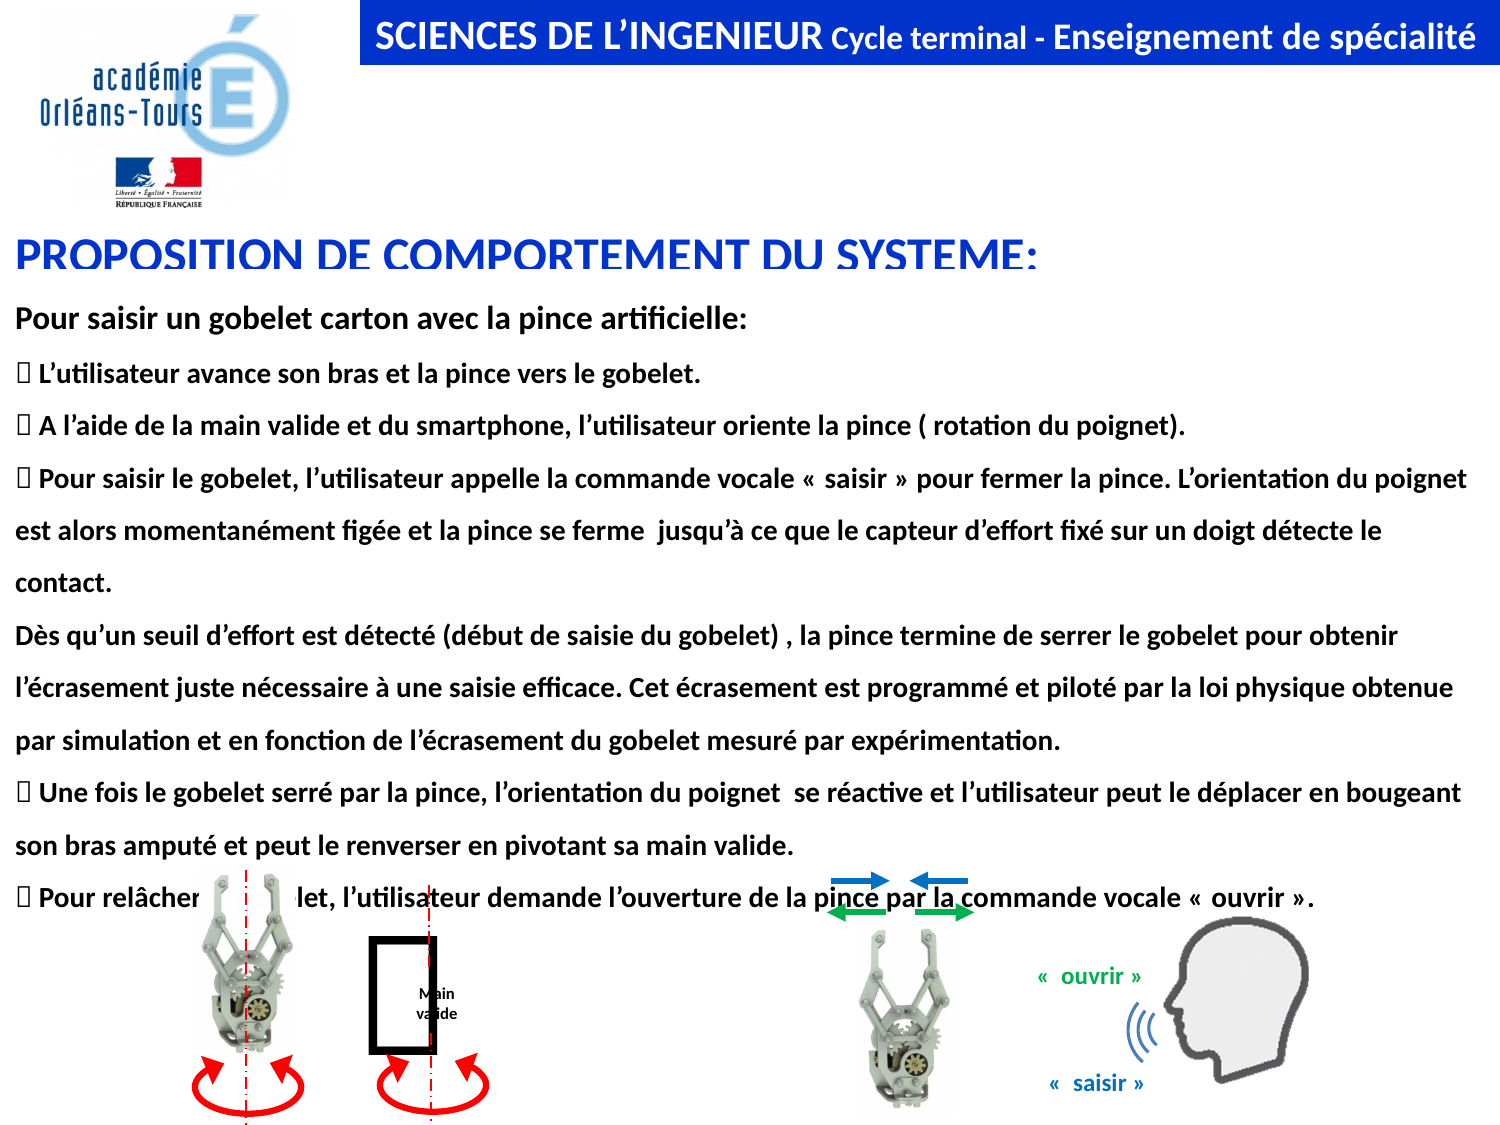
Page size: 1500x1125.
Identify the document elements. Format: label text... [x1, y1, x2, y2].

text_box SCIENCES DE L’INGENIEUR Cycle terminal - Enseignement de spécialité [360, 0, 1500, 65]
text_box PROPOSITION DE COMPORTEMENT DU SYSTEME: [0, 184, 1329, 269]
picture [38, 13, 290, 208]
text_box Pour saisir un gobelet carton avec la pince artificielle:  L’utilisateur avance son bras et la pince vers le gobelet.  A l’aide de la main valide et du smartphone, l’utilisateur oriente la pince ( rotation du poignet).  Pour saisir le gobelet, l’utilisateur appelle la commande vocale « saisir » pour fermer la pince. L’orientation du poignet est alors momentanément figée et la pince se ferme jusqu’à ce que le capteur d’effort fixé sur un doigt détecte le contact. Dès qu’un seuil d’effort est détecté (début de saisie du gobelet) , la pince termine de serrer le gobelet pour obtenir l’écrasement juste nécessaire à une saisie efficace. Cet écrasement est programmé et piloté par la loi physique obtenue par simulation et en fonction de l’écrasement du gobelet mesuré par expérimentation.  Une fois le gobelet serré par la pince, l’orientation du poignet se réactive et l’utilisateur peut le déplacer en bougeant son bras amputé et peut le renverser en pivotant sa main valide.  Pour relâcher le gobelet, l’utilisateur demande l’ouverture de la pince par la commande vocale « ouvrir ». [0, 269, 1500, 1056]
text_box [194, 869, 1309, 1125]
